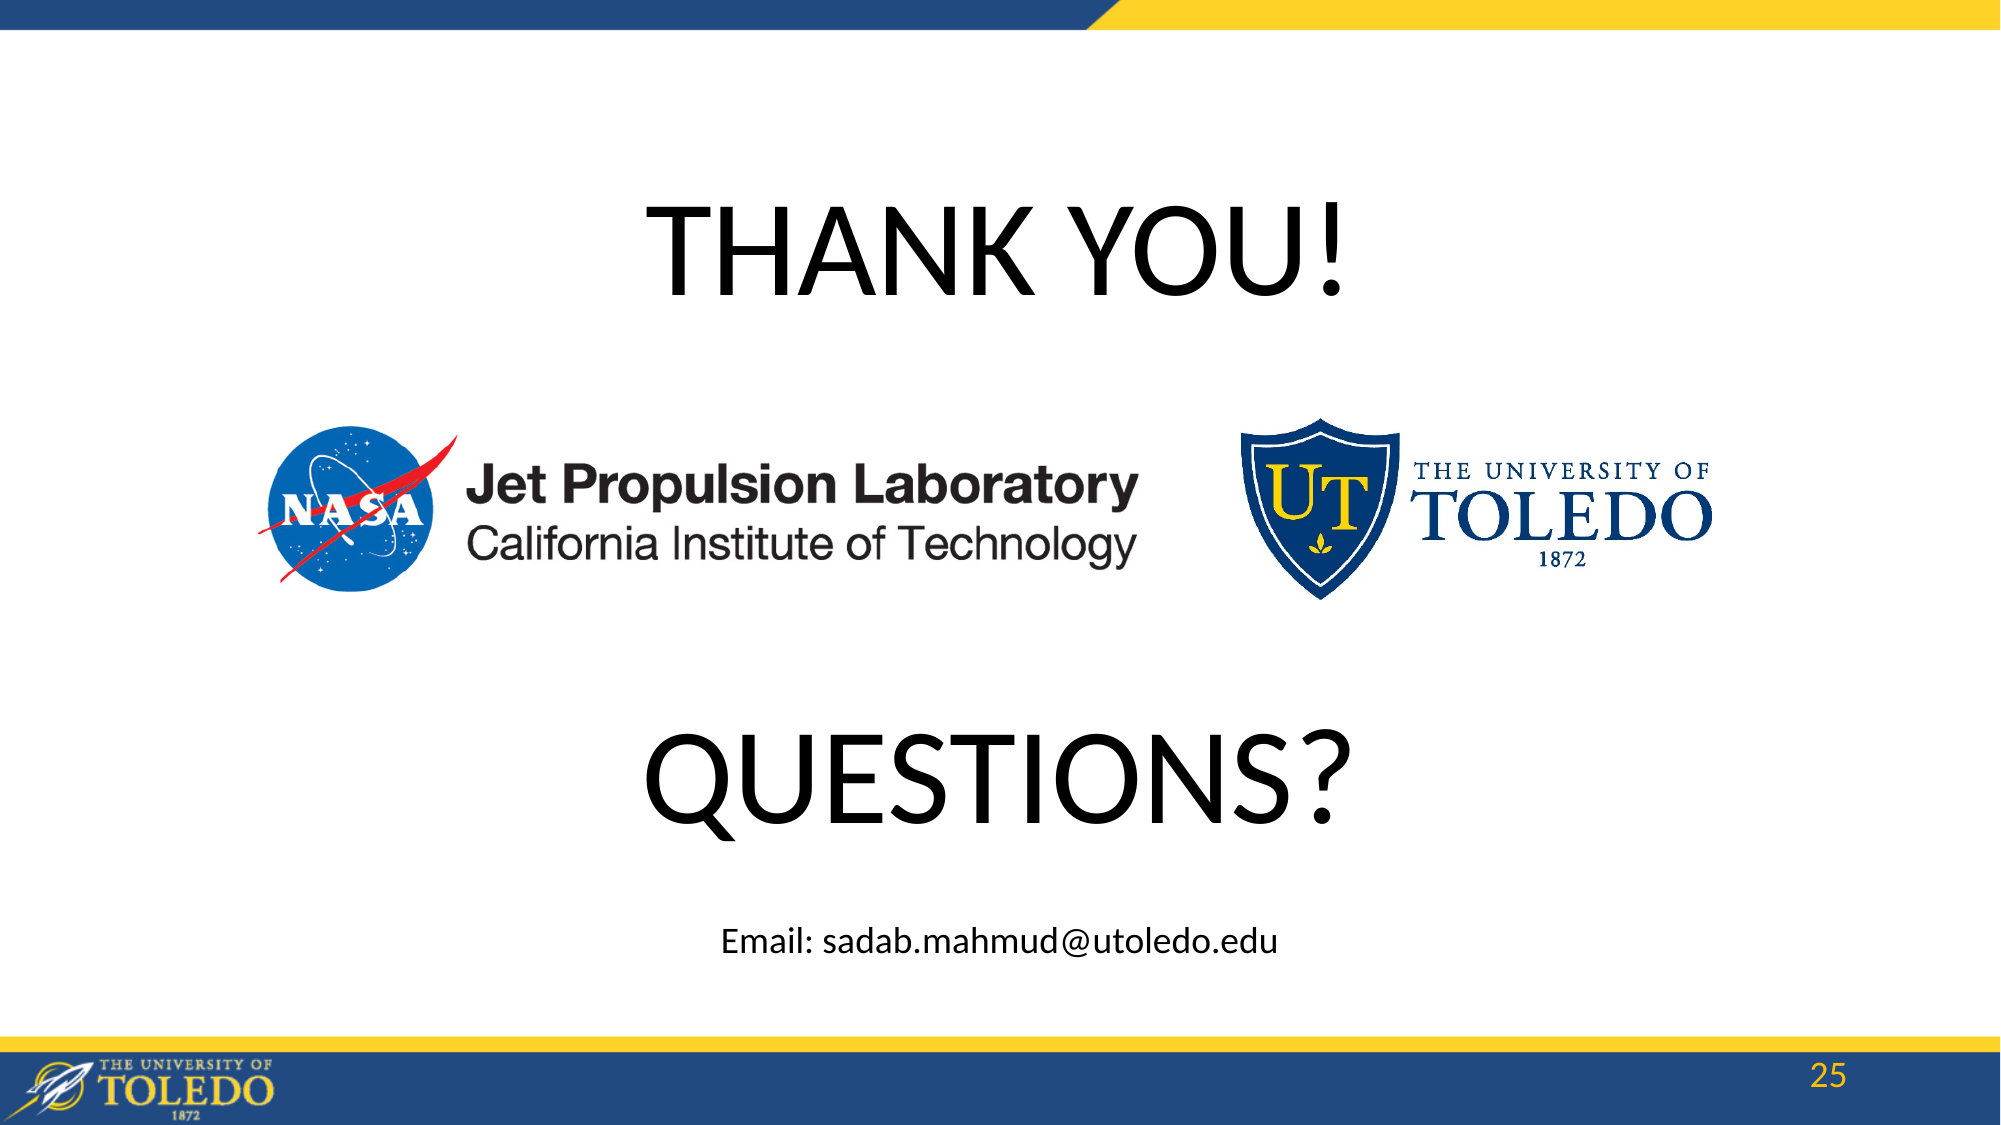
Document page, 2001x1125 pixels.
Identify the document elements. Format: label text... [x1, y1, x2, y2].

text_box QUESTIONS? [608, 678, 1392, 859]
text_box THANK YOU! [608, 150, 1392, 331]
text_box Email: sadab.mahmud@utoledo.edu [608, 908, 1392, 969]
picture [0, 0, 2001, 1125]
slide_number 25 [1412, 1042, 1863, 1103]
